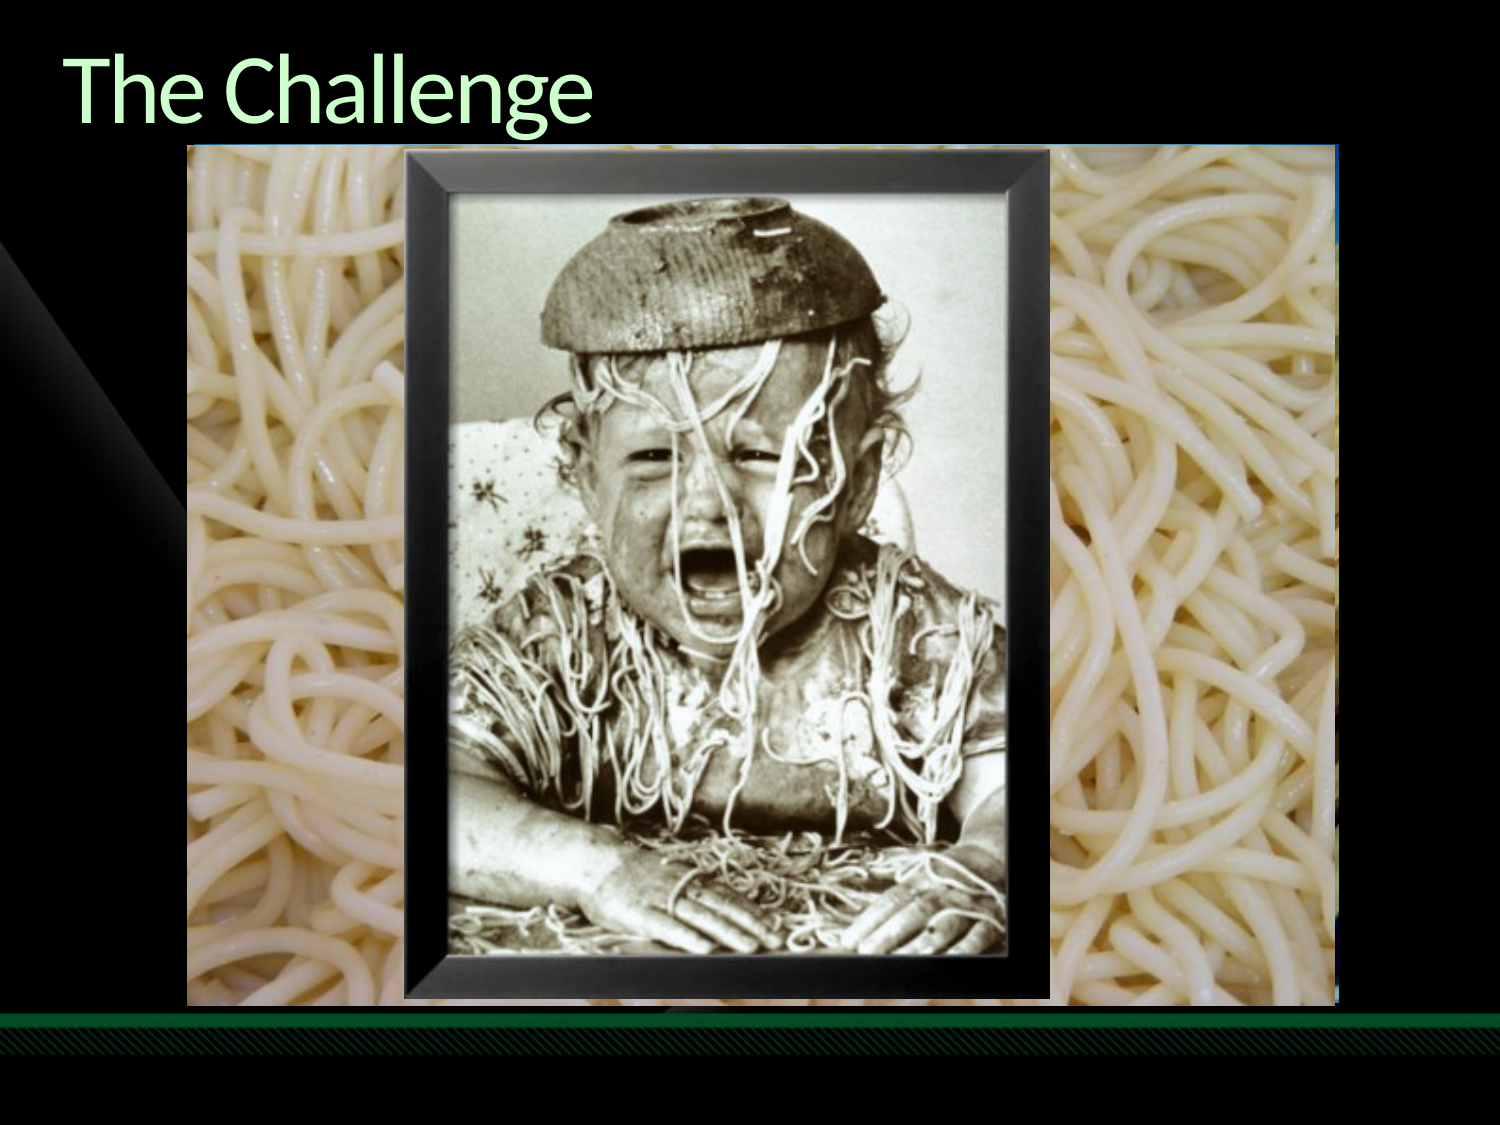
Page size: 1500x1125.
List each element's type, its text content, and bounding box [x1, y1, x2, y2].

title The Challenge [62, 37, 1438, 147]
picture [0, 0, 1500, 1125]
